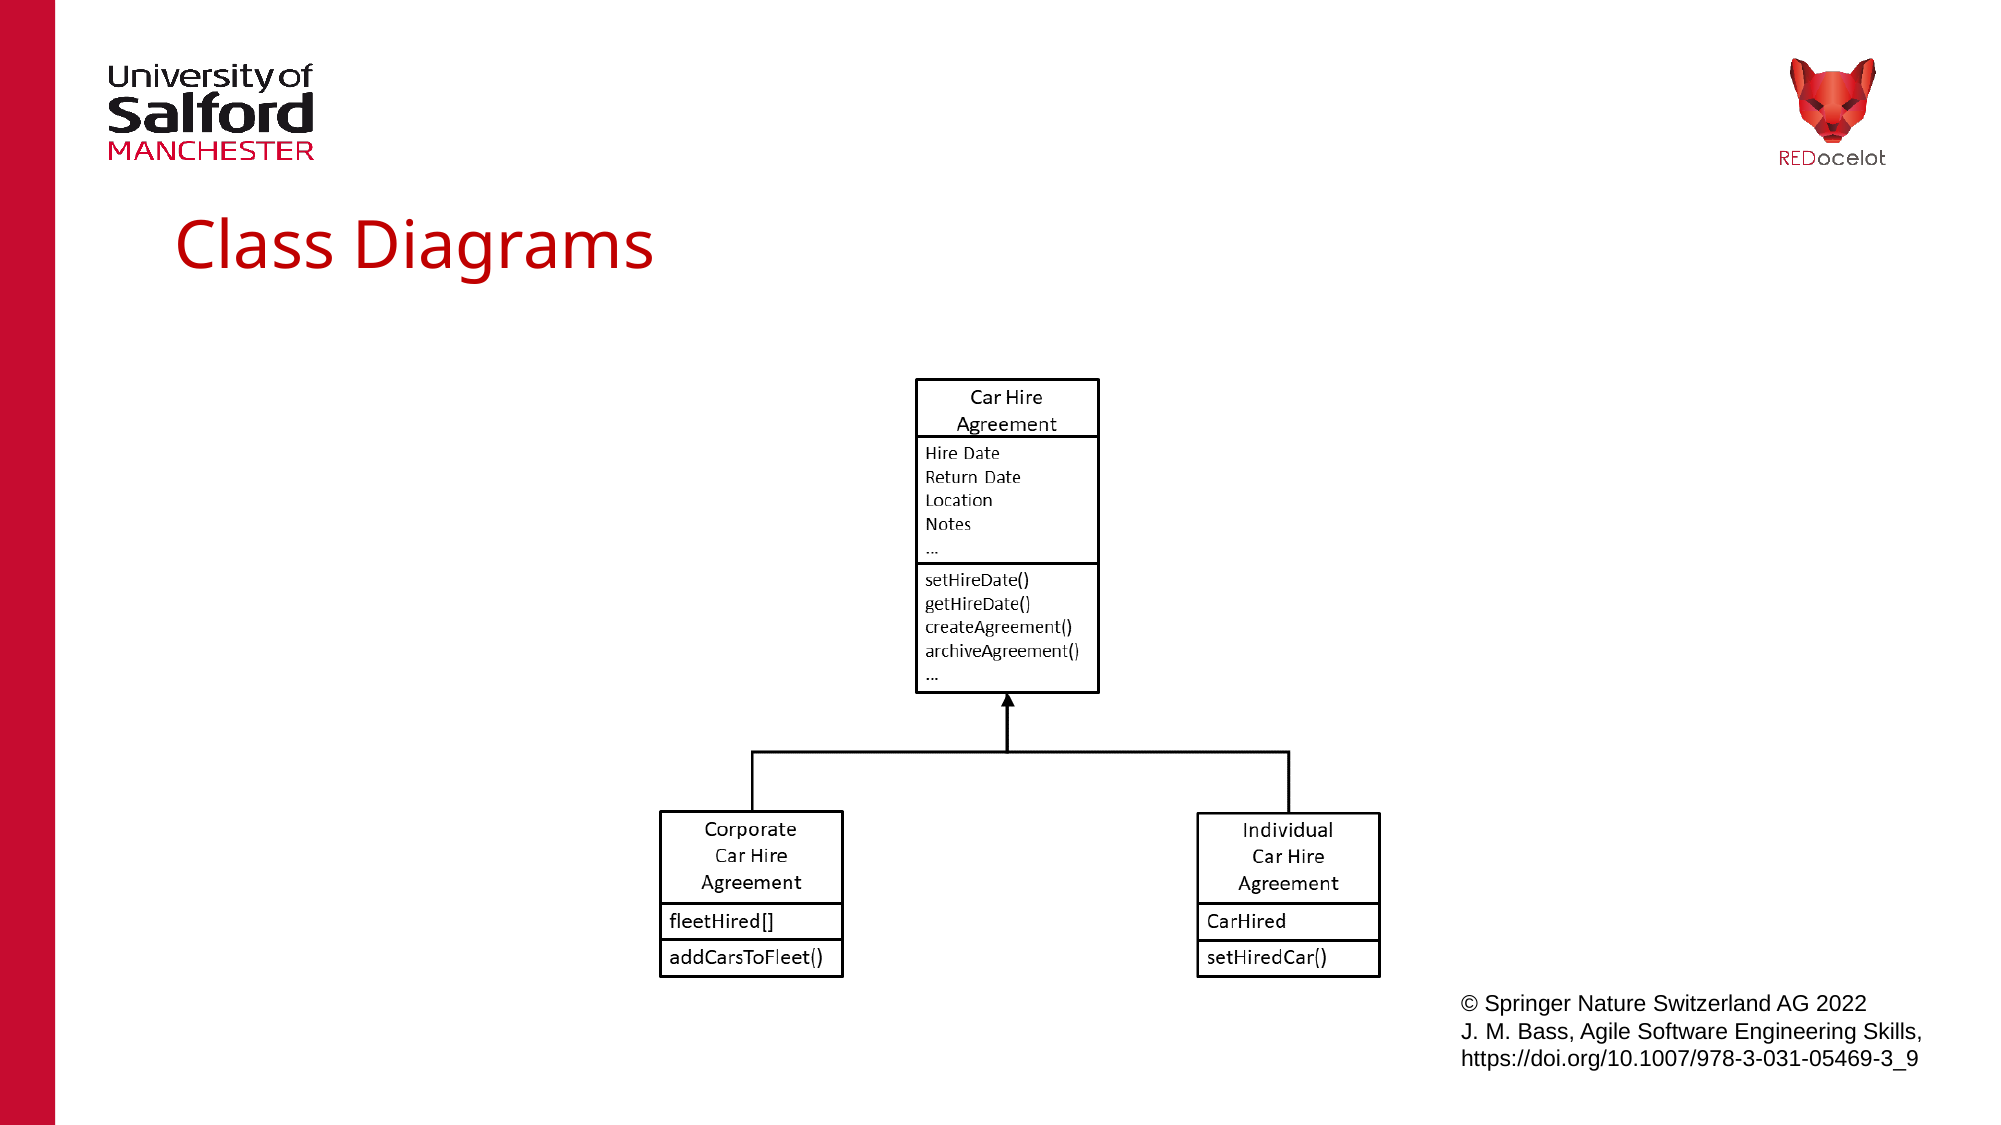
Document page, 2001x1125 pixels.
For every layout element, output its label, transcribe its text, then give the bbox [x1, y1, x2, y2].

picture [60, 27, 362, 196]
picture [1766, 43, 1899, 180]
title Class Diagrams [159, 201, 1899, 310]
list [586, 340, 1472, 1004]
text_box © Springer Nature Switzerland AG 2022 J. M. Bass, Agile Software Engineering Skills, https://doi.org/10.1007/978-3-031-05469-3_9 [1446, 981, 1964, 1079]
